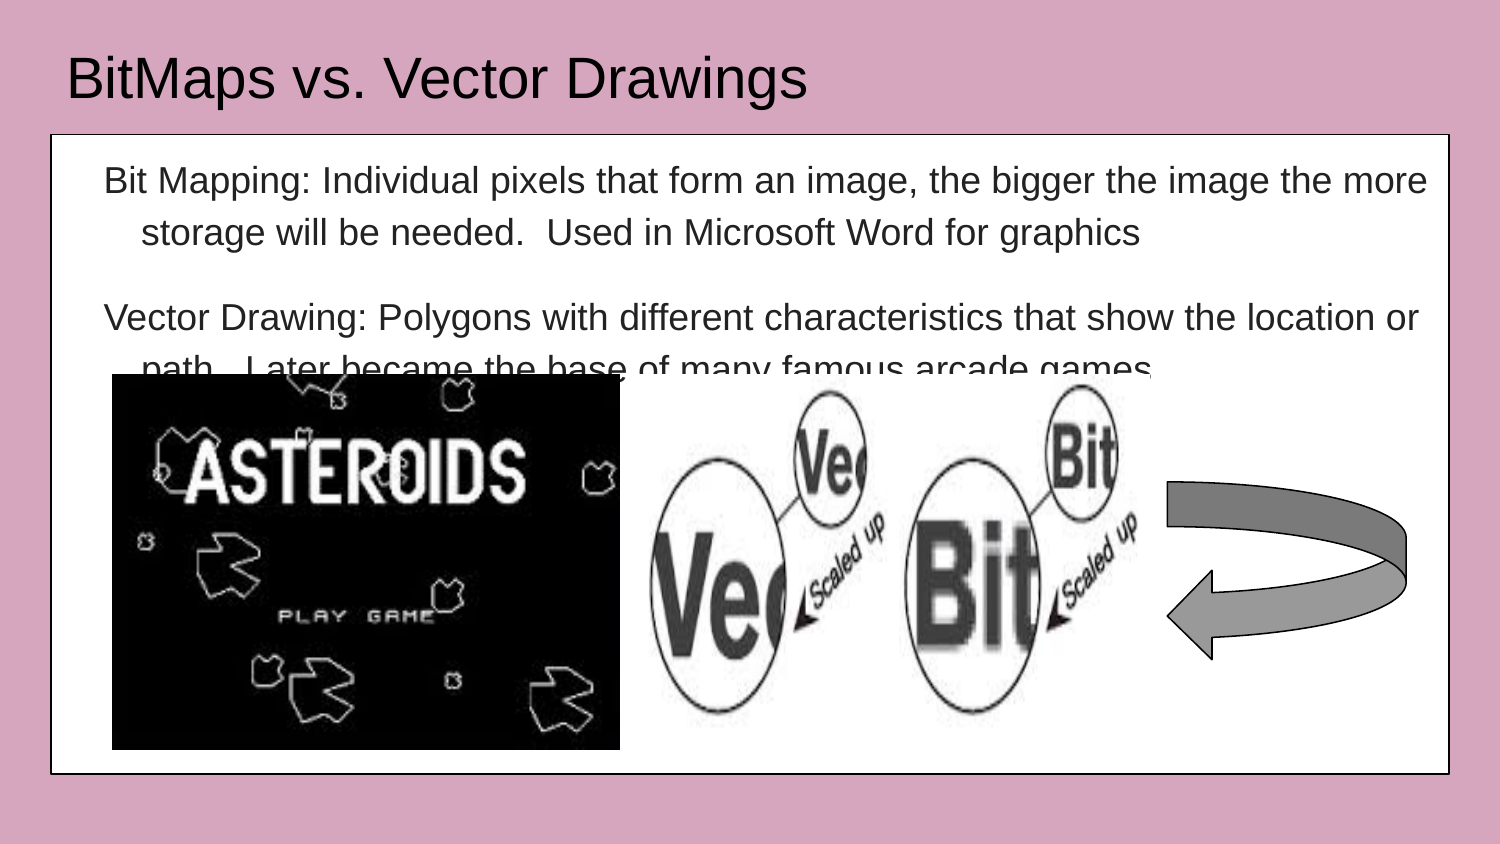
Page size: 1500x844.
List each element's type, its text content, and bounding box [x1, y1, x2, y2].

list Bit Mapping: Individual pixels that form an image, the bigger the image the more storage will be needed. Used in Microsoft Word for graphics Vector Drawing: Polygons with different characteristics that show the location or path. Later became the base of many famous arcade games [51, 134, 1449, 775]
picture [636, 373, 1150, 741]
title BitMaps vs. Vector Drawings [51, 25, 1449, 120]
text_box [1167, 481, 1407, 660]
picture [112, 373, 621, 750]
